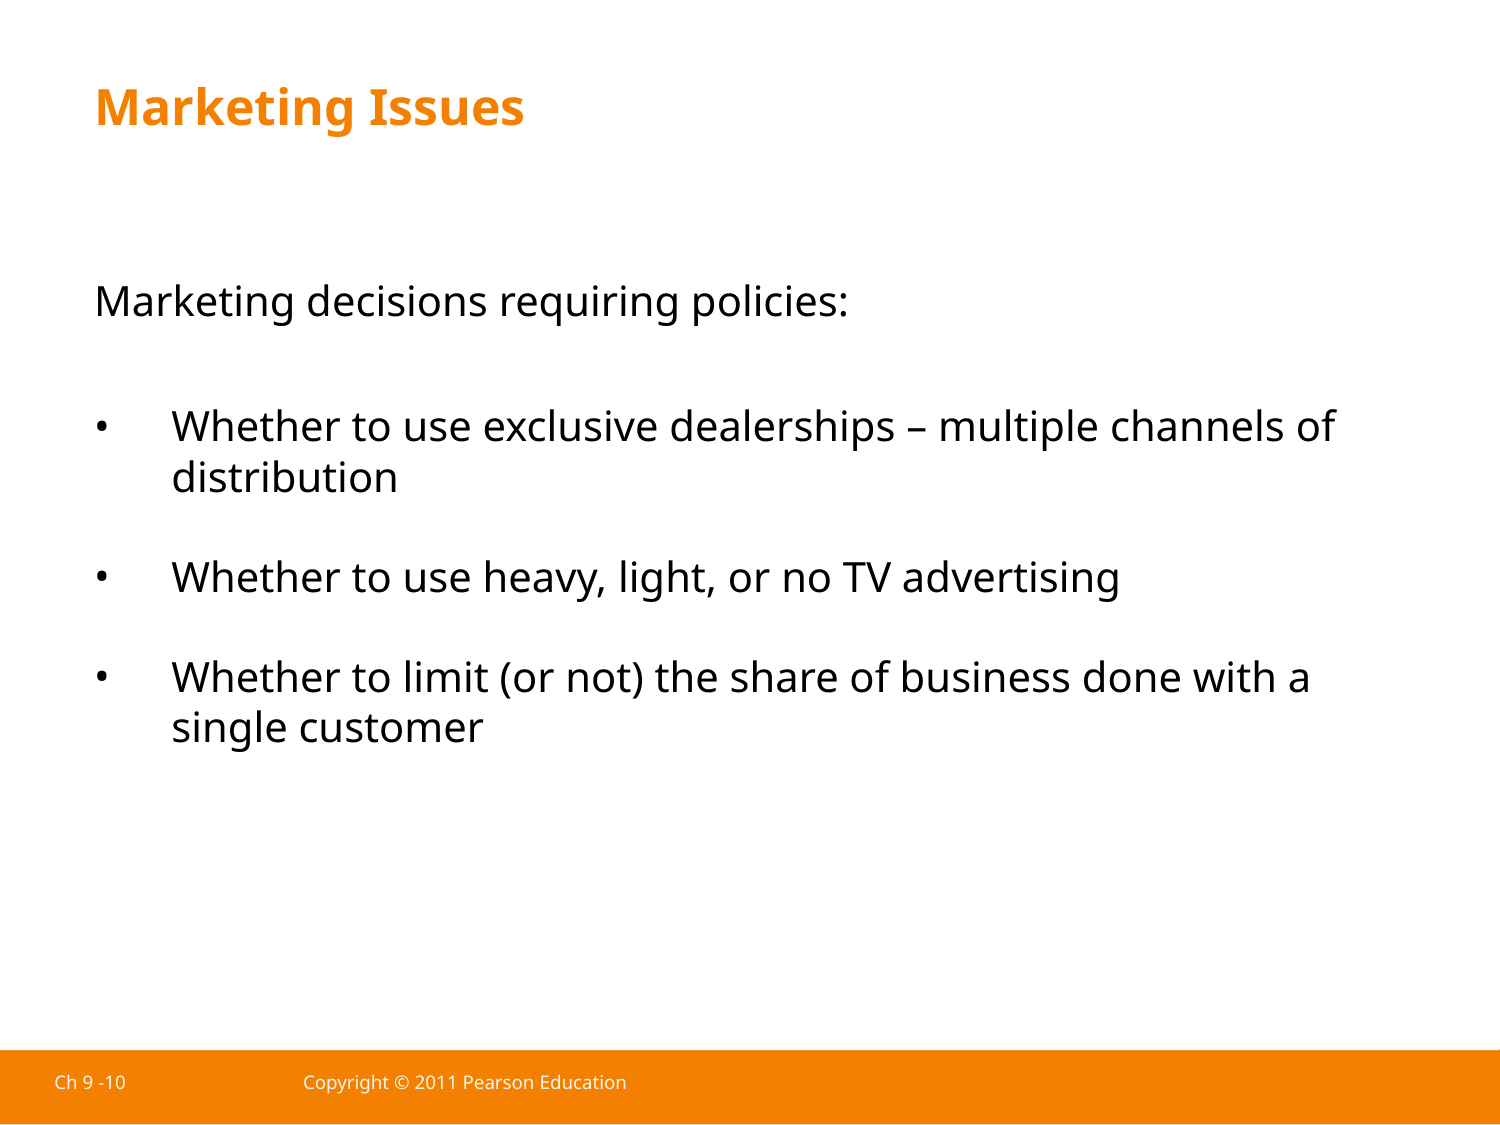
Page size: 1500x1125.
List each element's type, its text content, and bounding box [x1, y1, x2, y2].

list Marketing decisions requiring policies: Whether to use exclusive dealerships – multiple channels of distribution Whether to use heavy, light, or no TV advertising Whether to limit (or not) the share of business done with a single customer [86, 249, 1401, 963]
text_box Ch 9 -10 [47, 1070, 165, 1093]
text_box Marketing Issues [87, 74, 1090, 136]
picture [1248, 1042, 1500, 1124]
text_box Copyright © 2011 Pearson Education [233, 1070, 697, 1093]
